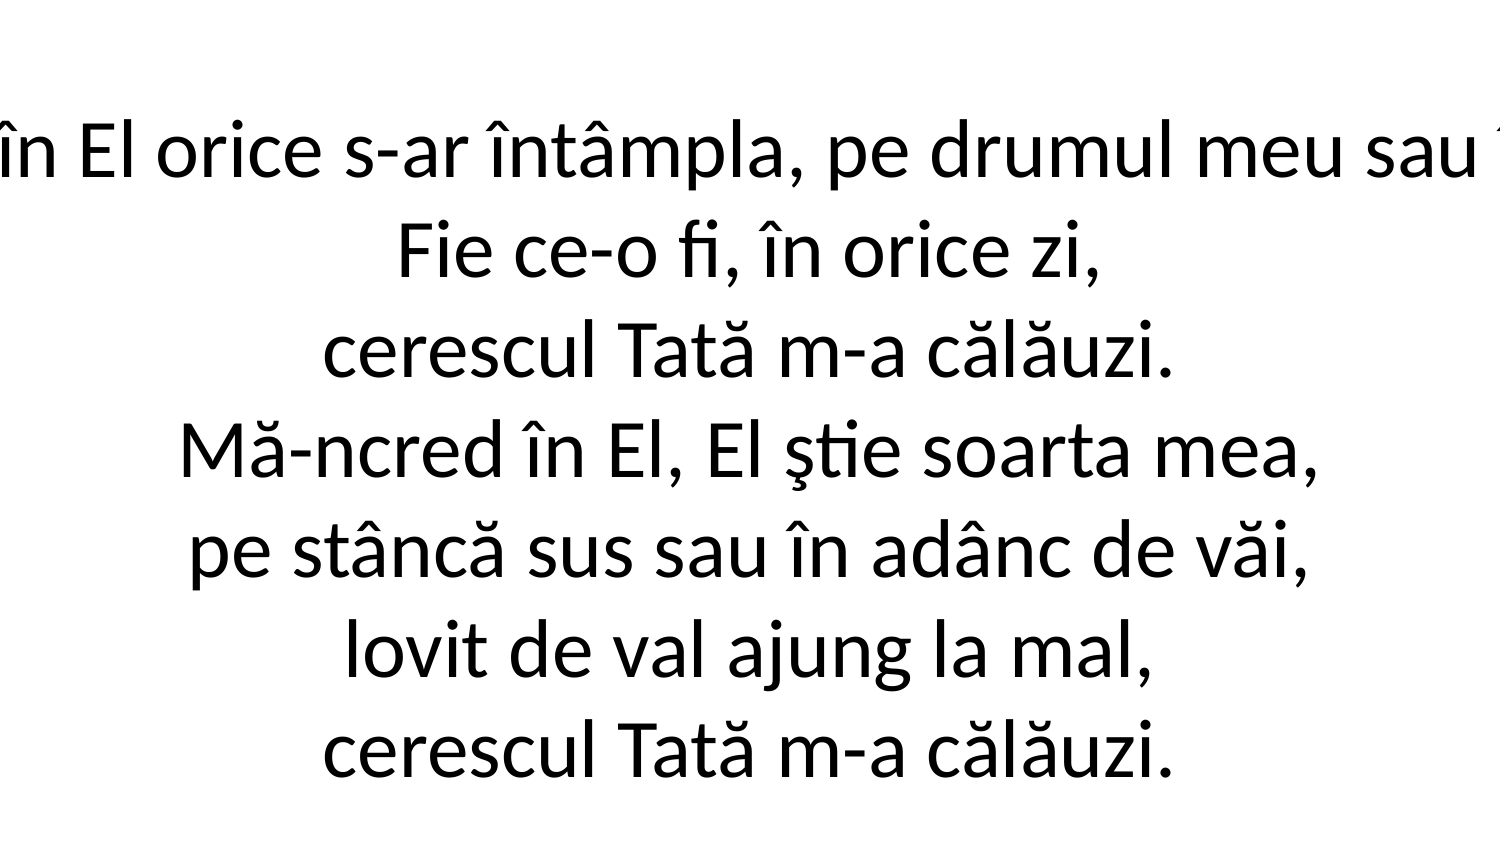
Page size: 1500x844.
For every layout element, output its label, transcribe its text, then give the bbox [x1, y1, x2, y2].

text_box 1. Mă-ncred în El orice s-ar întâmpla, pe drumul meu sau în viaţa mea. Fie ce-o fi, în orice zi, cerescul Tată m-a călăuzi. Mă-ncred în El, El ştie soarta mea, pe stâncă sus sau în adânc de văi, lovit de val ajung la mal, cerescul Tată m-a călăuzi. [0, 42, 1500, 802]
